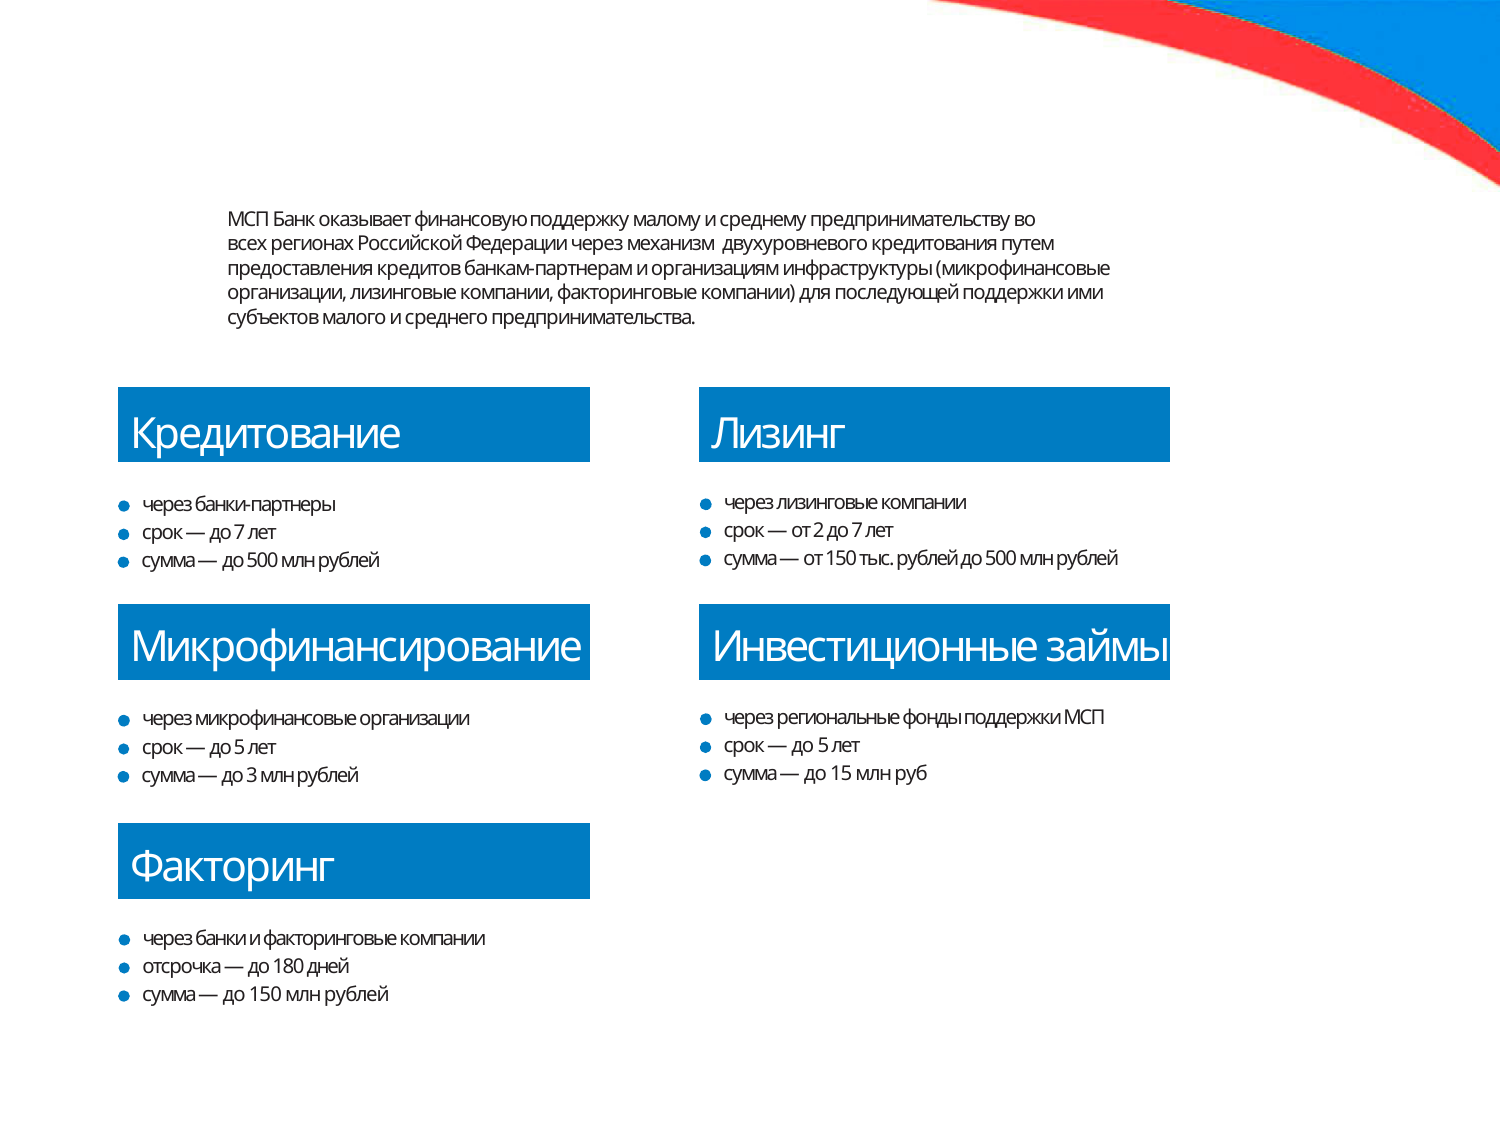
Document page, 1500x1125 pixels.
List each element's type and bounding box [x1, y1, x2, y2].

picture [111, 0, 1500, 1026]
